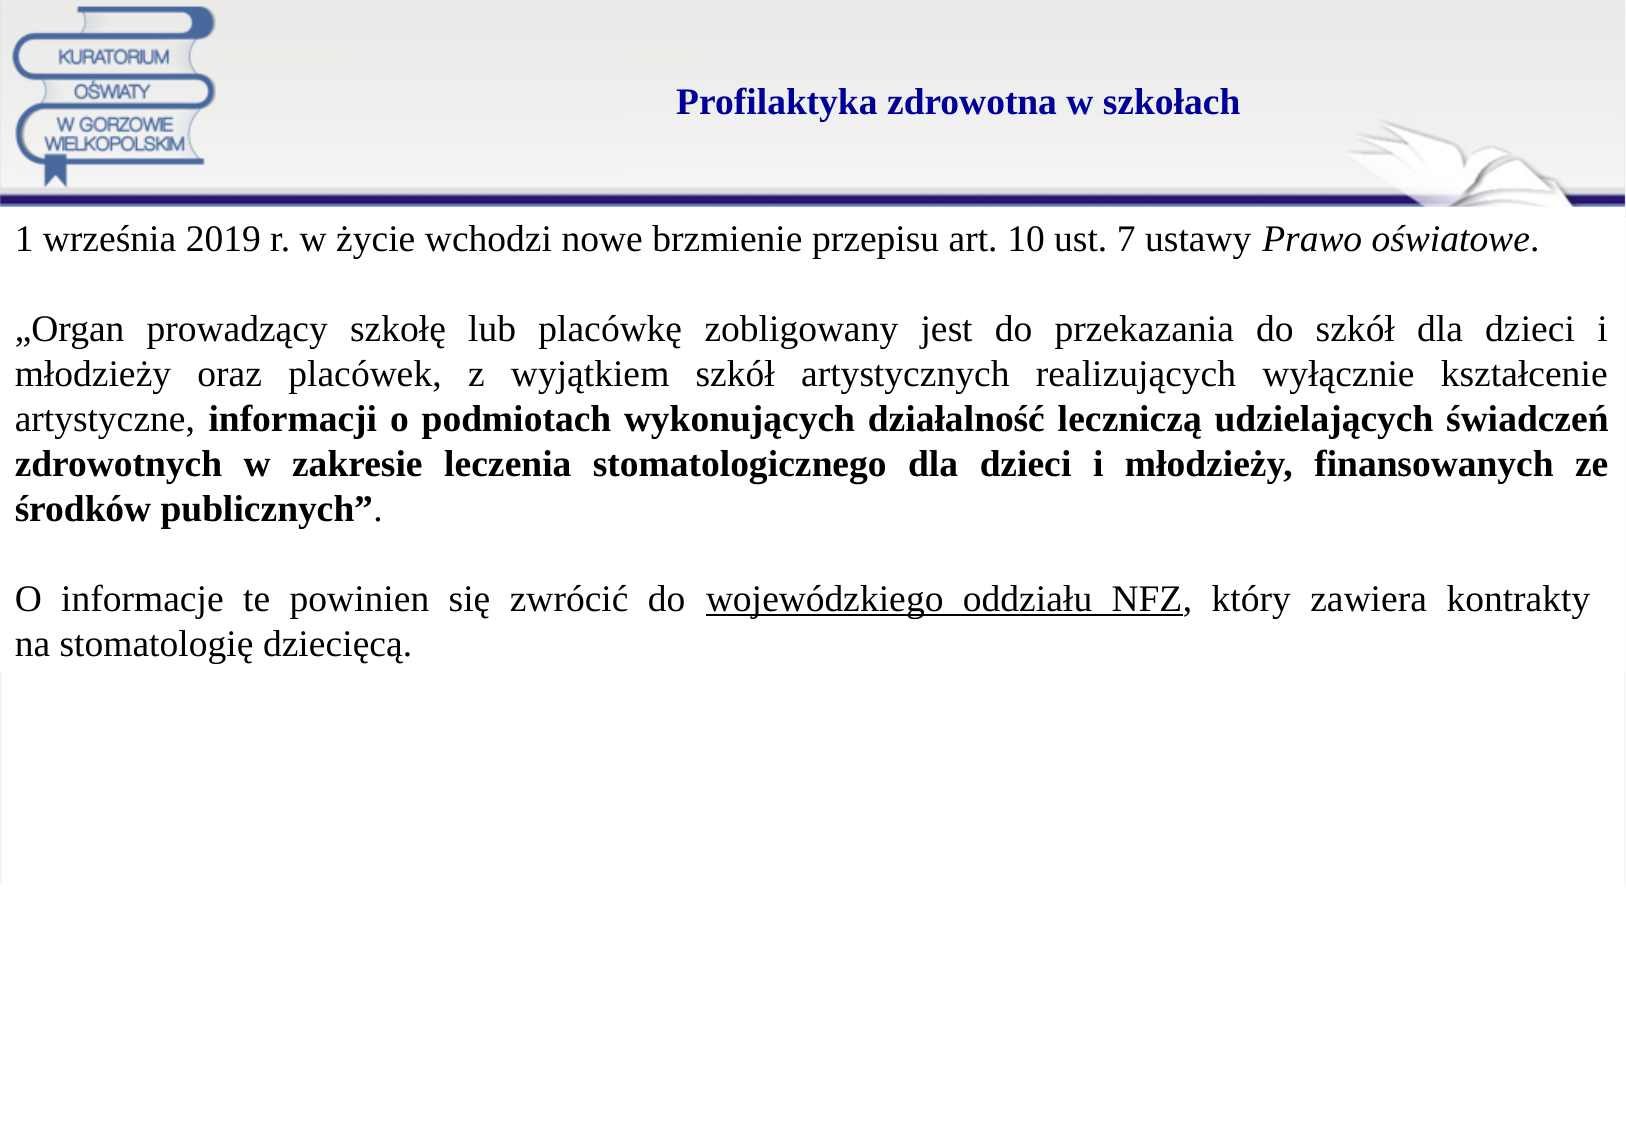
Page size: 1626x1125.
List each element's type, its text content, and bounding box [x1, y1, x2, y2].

text_box 1 września 2019 r. w życie wchodzi nowe brzmienie przepisu art. 10 ust. 7 ustawy Prawo oświatowe. „Organ prowadzący szkołę lub placówkę zobligowany jest do przekazania do szkół dla dzieci i młodzieży oraz placówek, z wyjątkiem szkół artystycznych realizujących wyłącznie kształcenie artystyczne, informacji o podmiotach wykonujących działalność leczniczą udzielających świadczeń zdrowotnych w zakresie leczenia stomatologicznego dla dzieci i młodzieży, finansowanych ze środków publicznych”. O informacje te powinien się zwrócić do wojewódzkiego oddziału NFZ, który zawiera kontrakty na stomatologię dziecięcą. [0, 206, 1625, 672]
picture [0, 0, 1626, 1125]
title Profilaktyka zdrowotna w szkołach [317, 23, 1600, 176]
